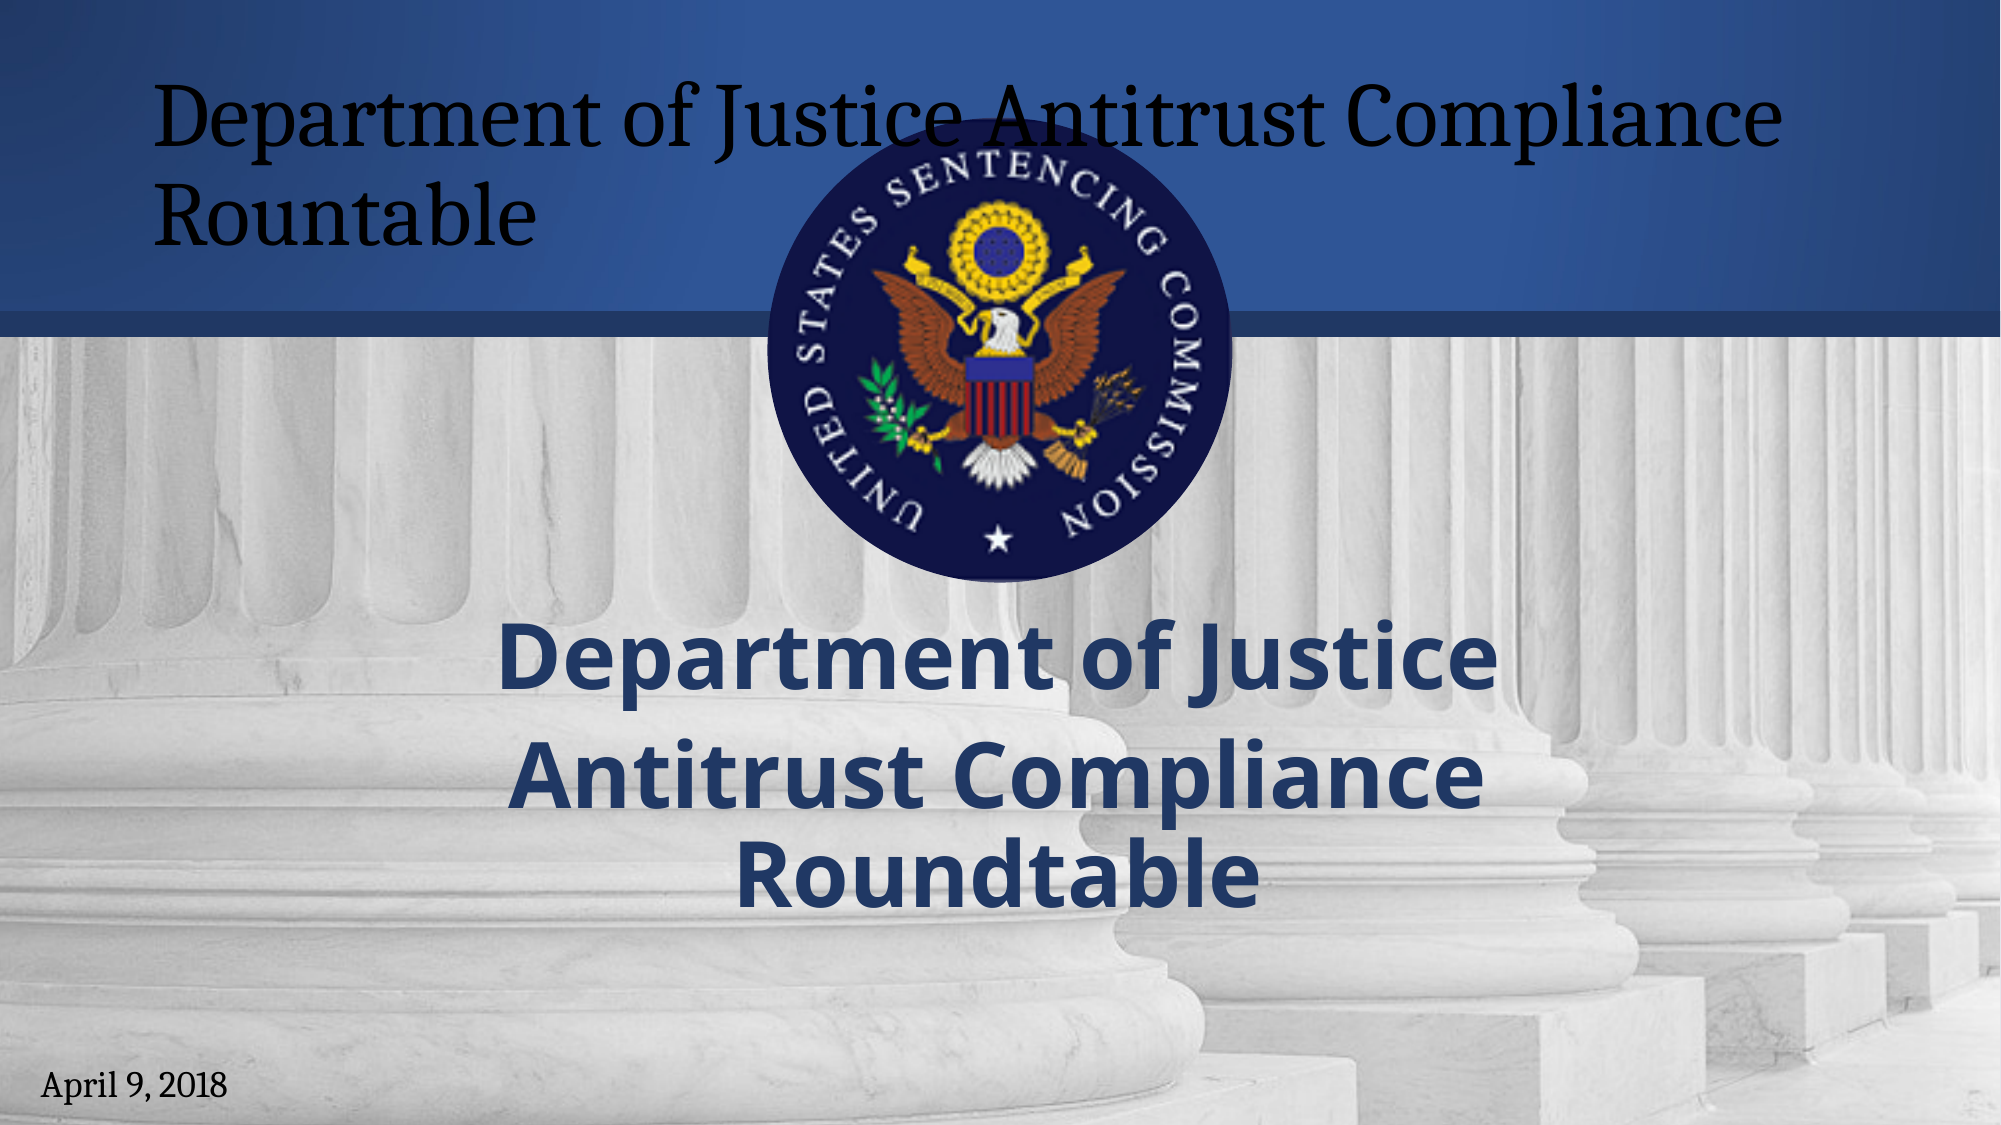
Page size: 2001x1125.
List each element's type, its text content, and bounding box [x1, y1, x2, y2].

picture [785, 440, 1215, 583]
title Department of Justice Antitrust Compliance Rountable [137, 59, 1863, 278]
list Department of Justice Antitrust Compliance Roundtable [266, 602, 1730, 818]
text_box [388, 278, 1553, 440]
text_box April 9, 2018 [25, 1052, 416, 1112]
picture [0, 0, 2001, 311]
